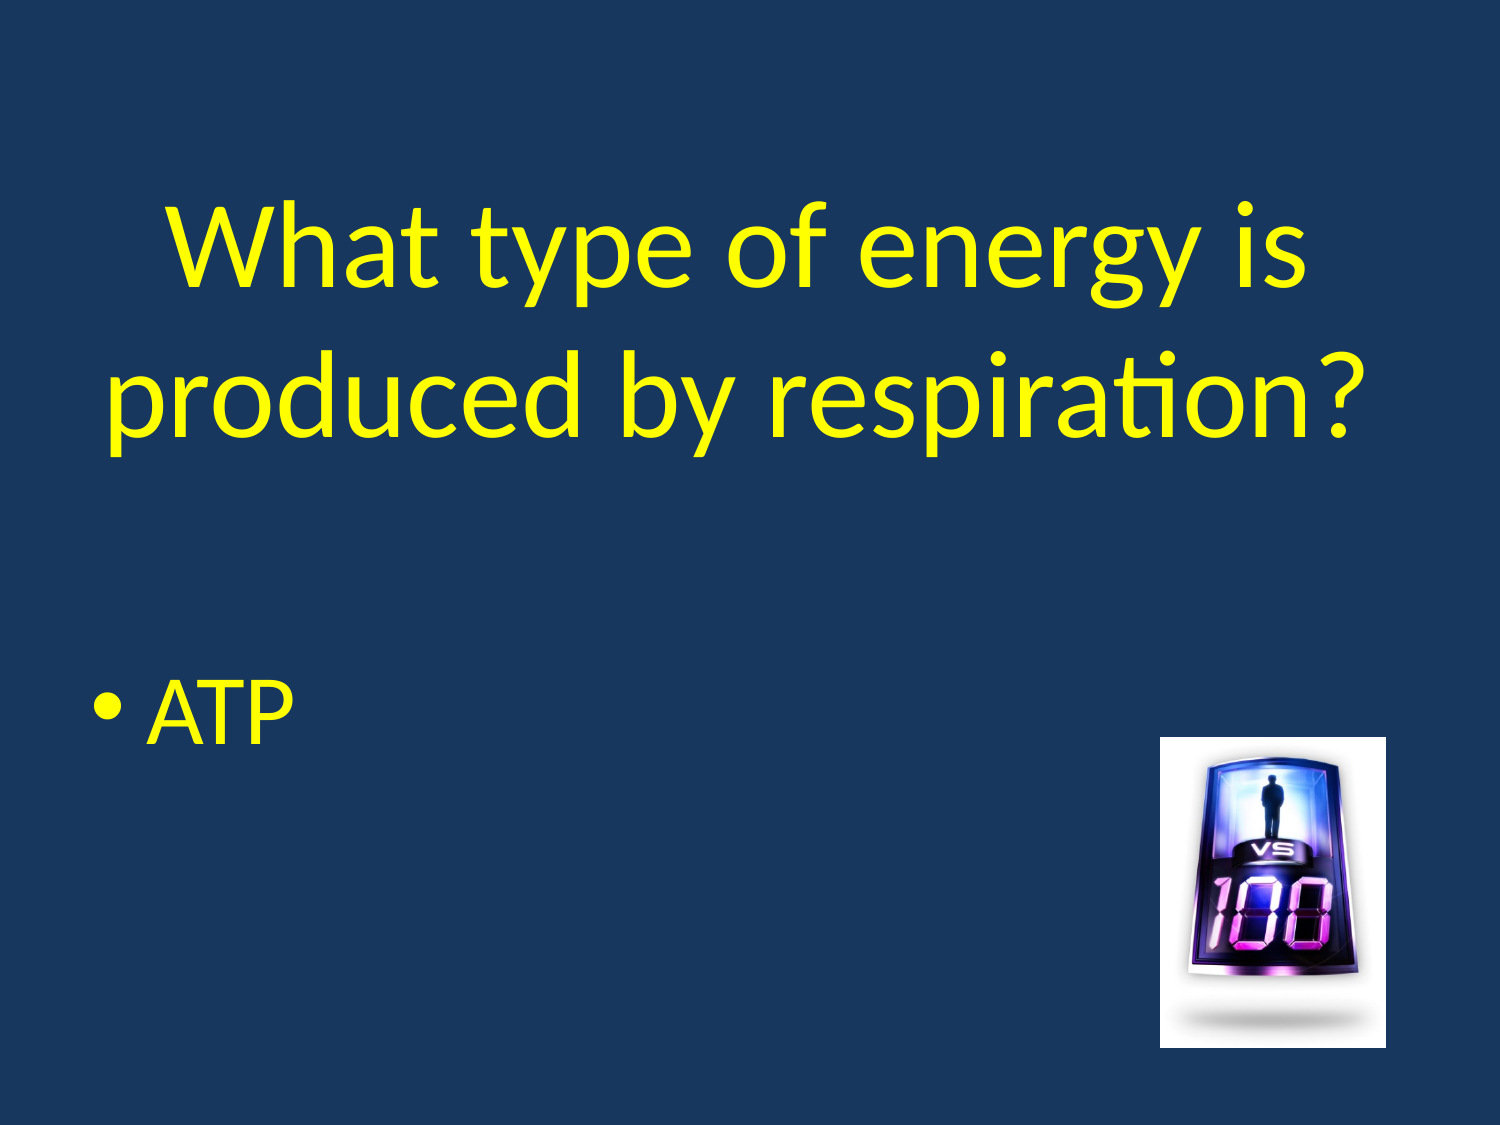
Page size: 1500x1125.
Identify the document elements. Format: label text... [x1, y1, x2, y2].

picture [1160, 737, 1386, 1049]
title What type of energy is produced by respiration? [62, 75, 1413, 550]
list ATP [75, 637, 1425, 813]
